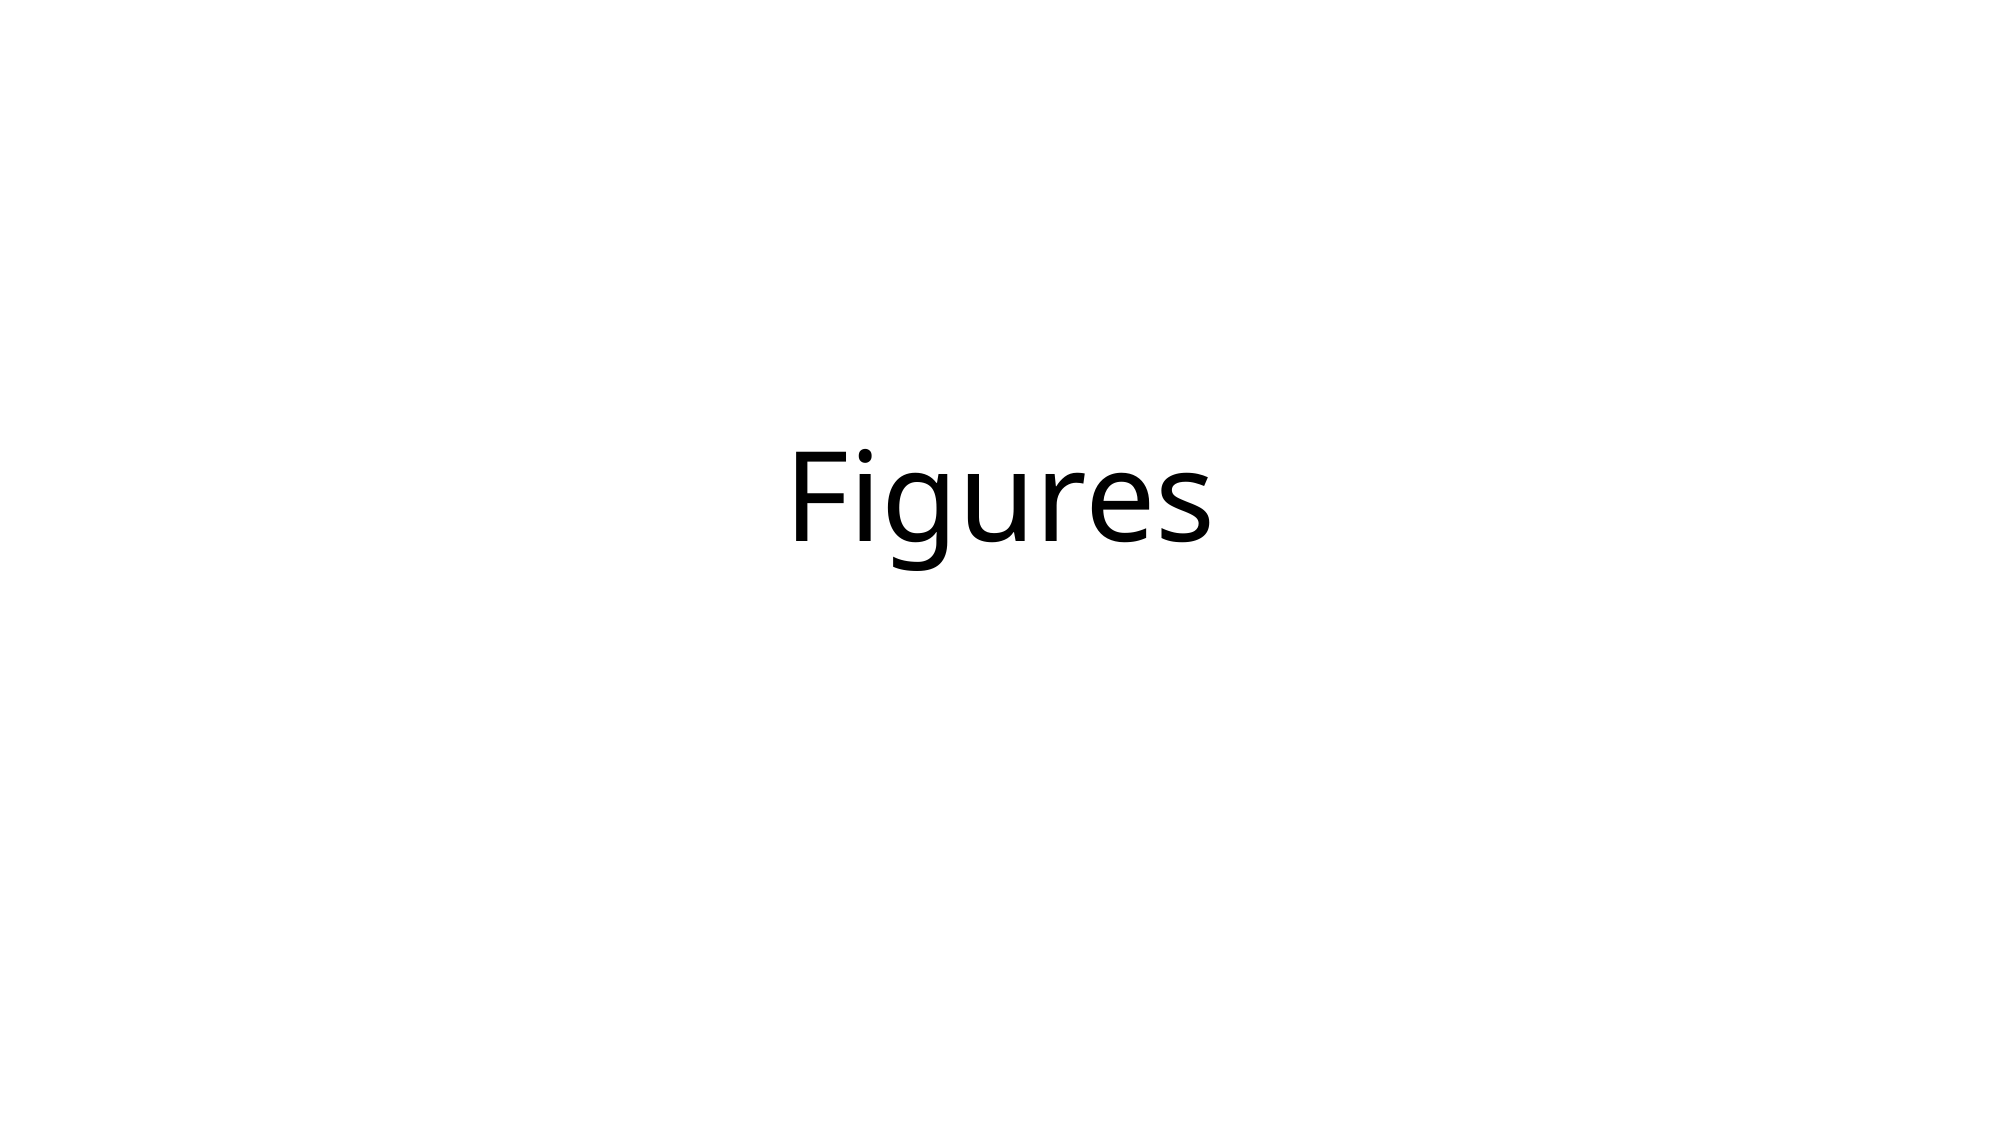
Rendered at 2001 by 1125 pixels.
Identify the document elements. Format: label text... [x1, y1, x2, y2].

title Figures [249, 184, 1750, 576]
